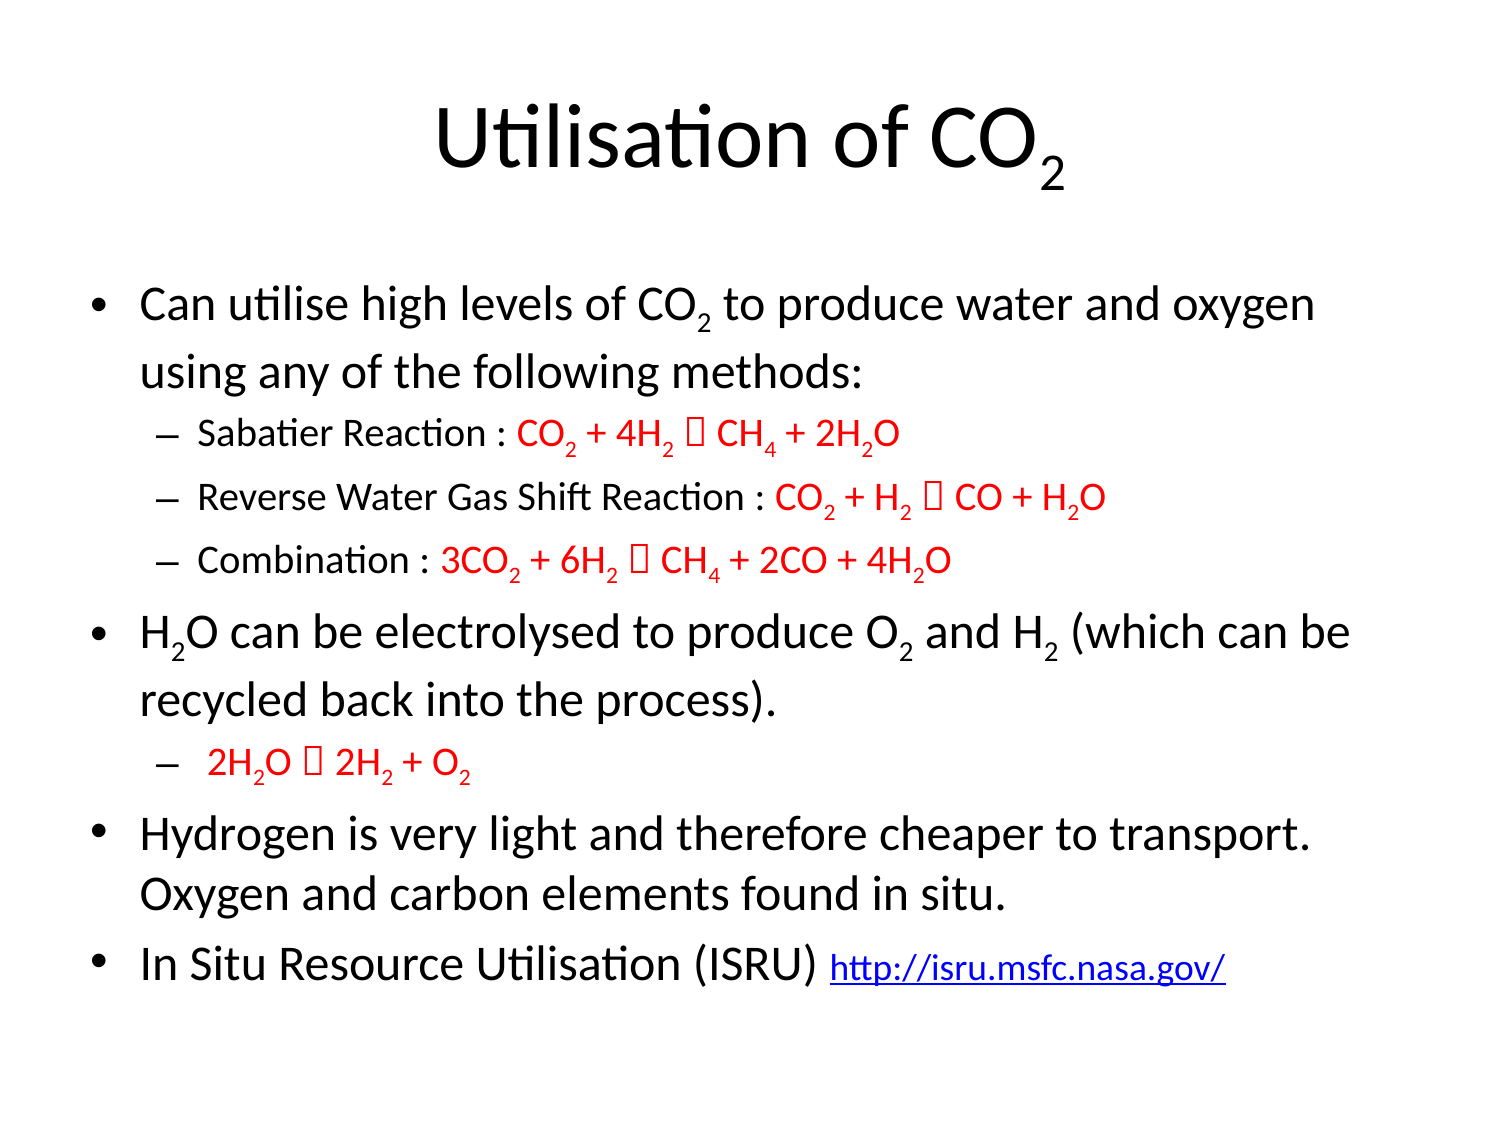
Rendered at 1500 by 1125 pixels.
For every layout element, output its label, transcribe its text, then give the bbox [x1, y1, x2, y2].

title Utilisation of CO2 [75, 45, 1425, 233]
list Can utilise high levels of CO2 to produce water and oxygen using any of the following methods: Sabatier Reaction : CO2 + 4H2  CH4 + 2H2O Reverse Water Gas Shift Reaction : CO2 + H2  CO + H2O Combination : 3CO2 + 6H2  CH4 + 2CO + 4H2O H2O can be electrolysed to produce O2 and H2 (which can be recycled back into the process). 2H2O  2H2 + O2 Hydrogen is very light and therefore cheaper to transport. Oxygen and carbon elements found in situ. In Situ Resource Utilisation (ISRU) http://isru.msfc.nasa.gov/ [75, 262, 1425, 1005]
